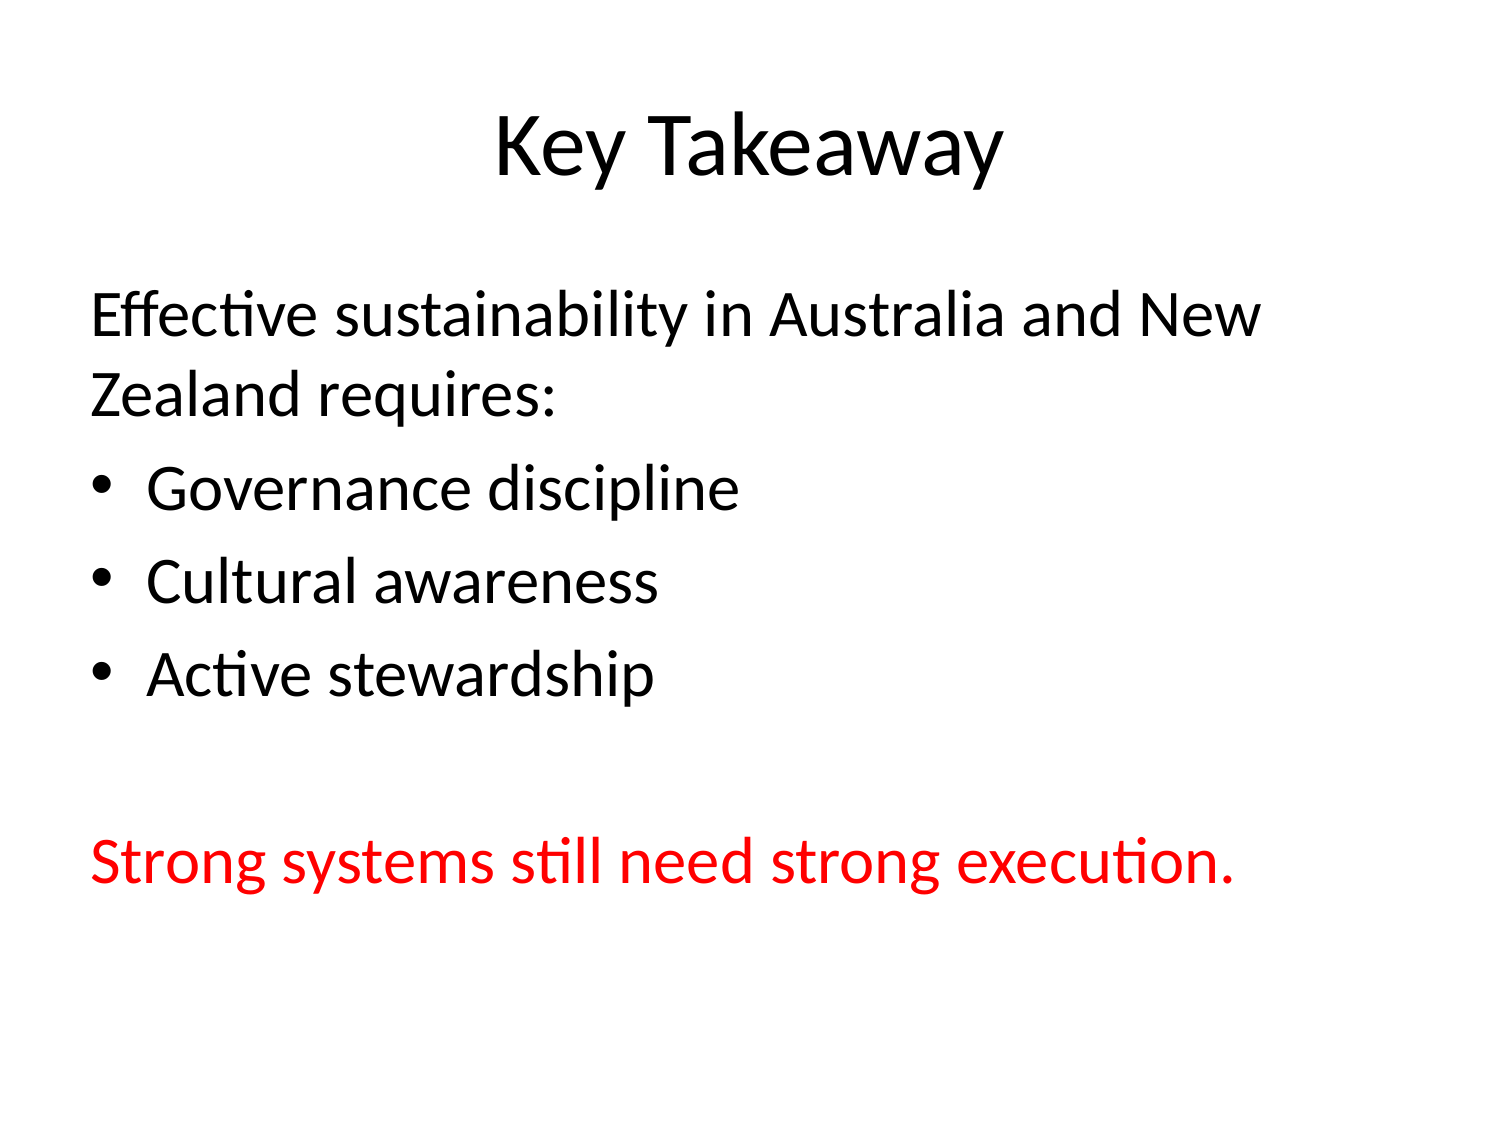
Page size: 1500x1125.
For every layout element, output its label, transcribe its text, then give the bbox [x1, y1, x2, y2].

title Key Takeaway [75, 45, 1425, 233]
list Effective sustainability in Australia and New Zealand requires: Governance discipline Cultural awareness Active stewardship Strong systems still need strong execution. [75, 262, 1425, 1005]
